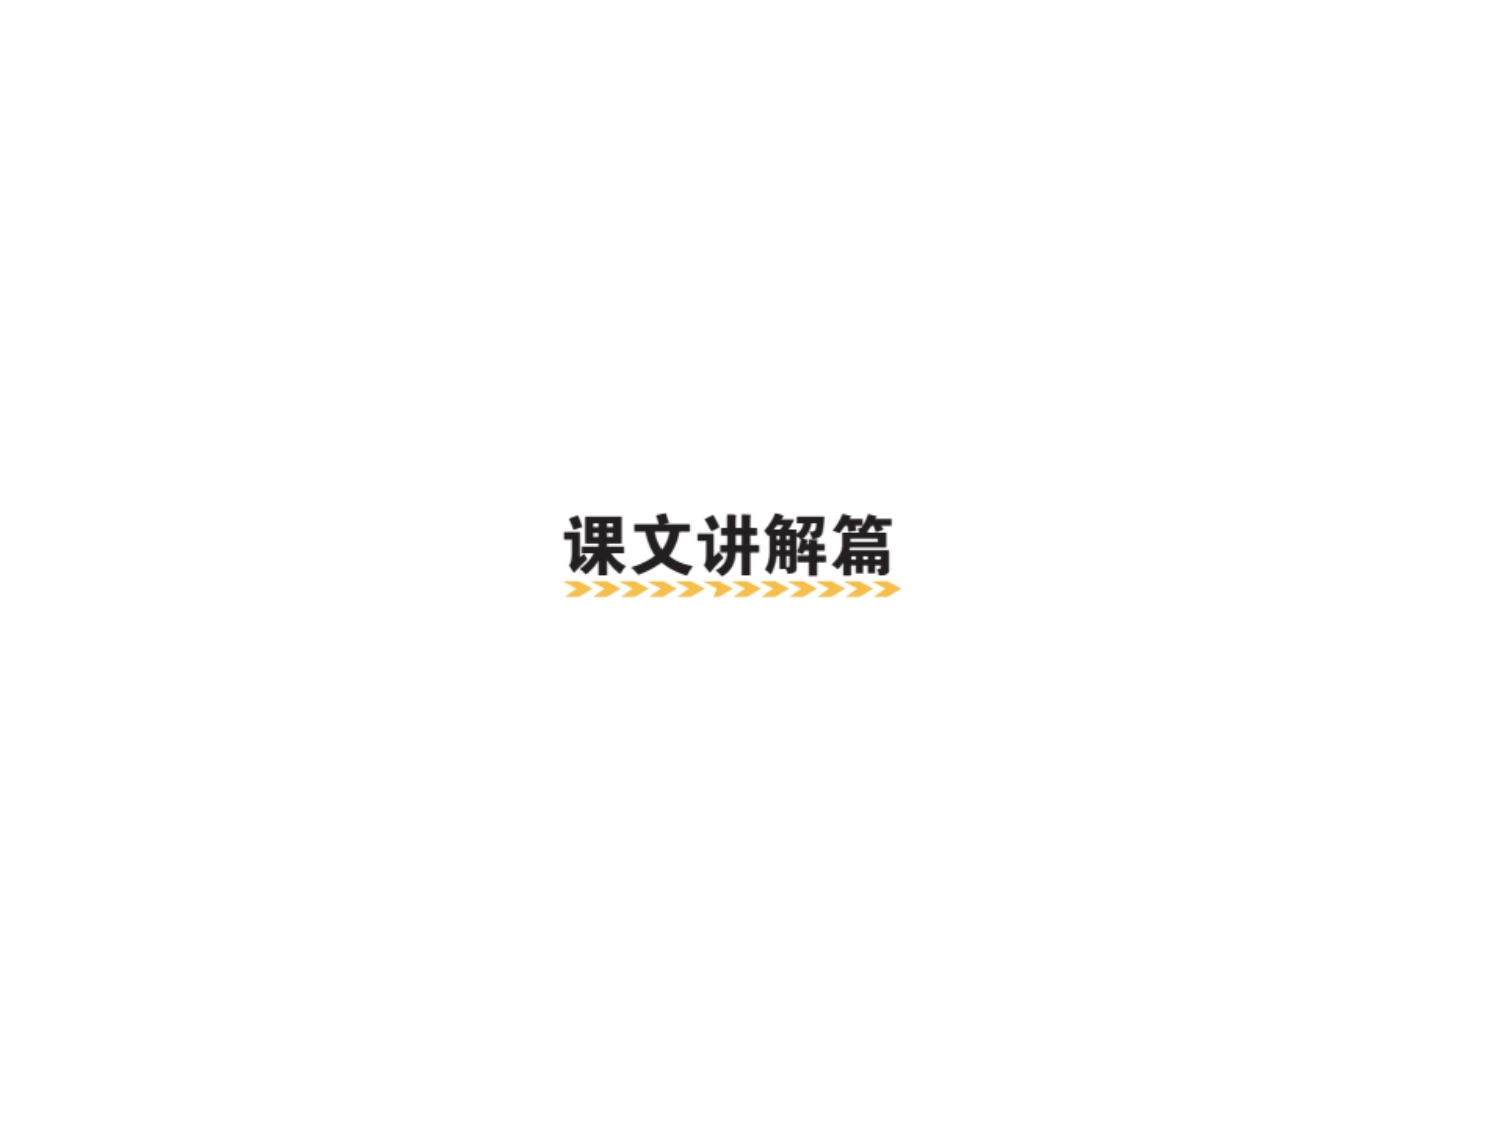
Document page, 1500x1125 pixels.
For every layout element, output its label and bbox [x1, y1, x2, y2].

picture [560, 503, 908, 604]
